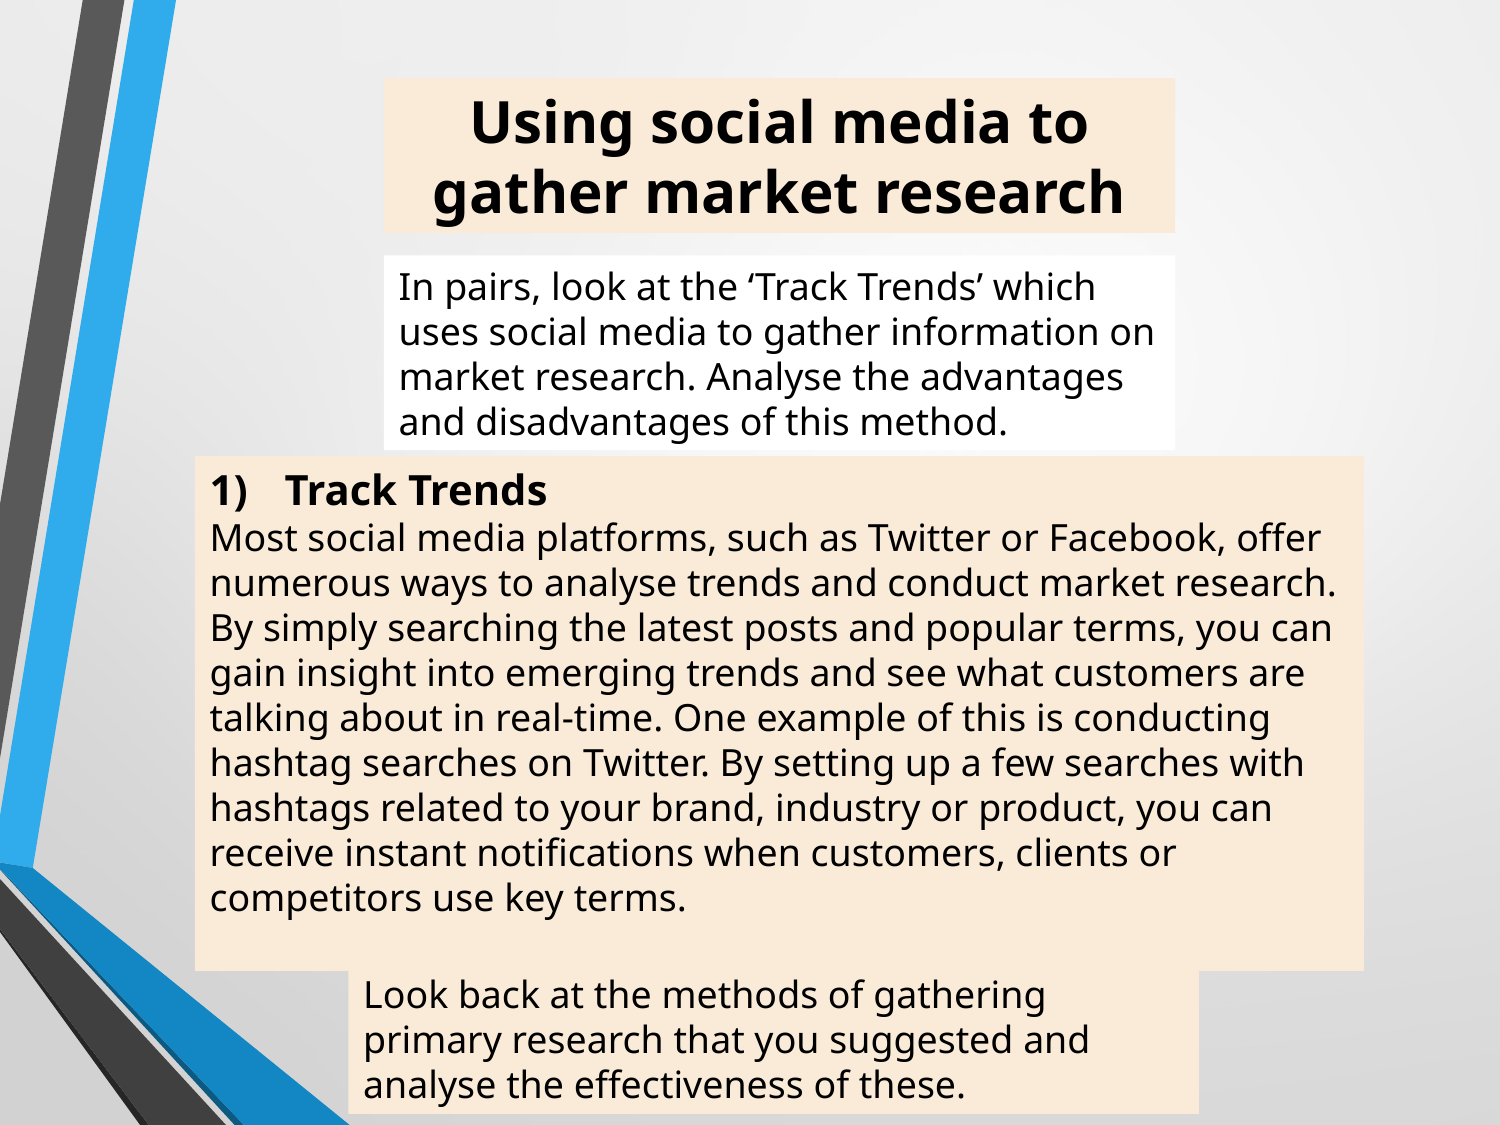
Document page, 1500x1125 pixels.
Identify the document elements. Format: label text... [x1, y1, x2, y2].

text_box Track Trends Most social media platforms, such as Twitter or Facebook, offer numerous ways to analyse trends and conduct market research. By simply searching the latest posts and popular terms, you can gain insight into emerging trends and see what customers are talking about in real-time. One example of this is conducting hashtag searches on Twitter. By setting up a few searches with hashtags related to your brand, industry or product, you can receive instant notifications when customers, clients or competitors use key terms. [194, 456, 1365, 971]
text_box In pairs, look at the ‘Track Trends’ which uses social media to gather information on market research. Analyse the advantages and disadvantages of this method. [383, 255, 1176, 451]
text_box Using social media to gather market research [383, 78, 1176, 233]
text_box Look back at the methods of gathering primary research that you suggested and analyse the effectiveness of these. [348, 964, 1199, 1114]
